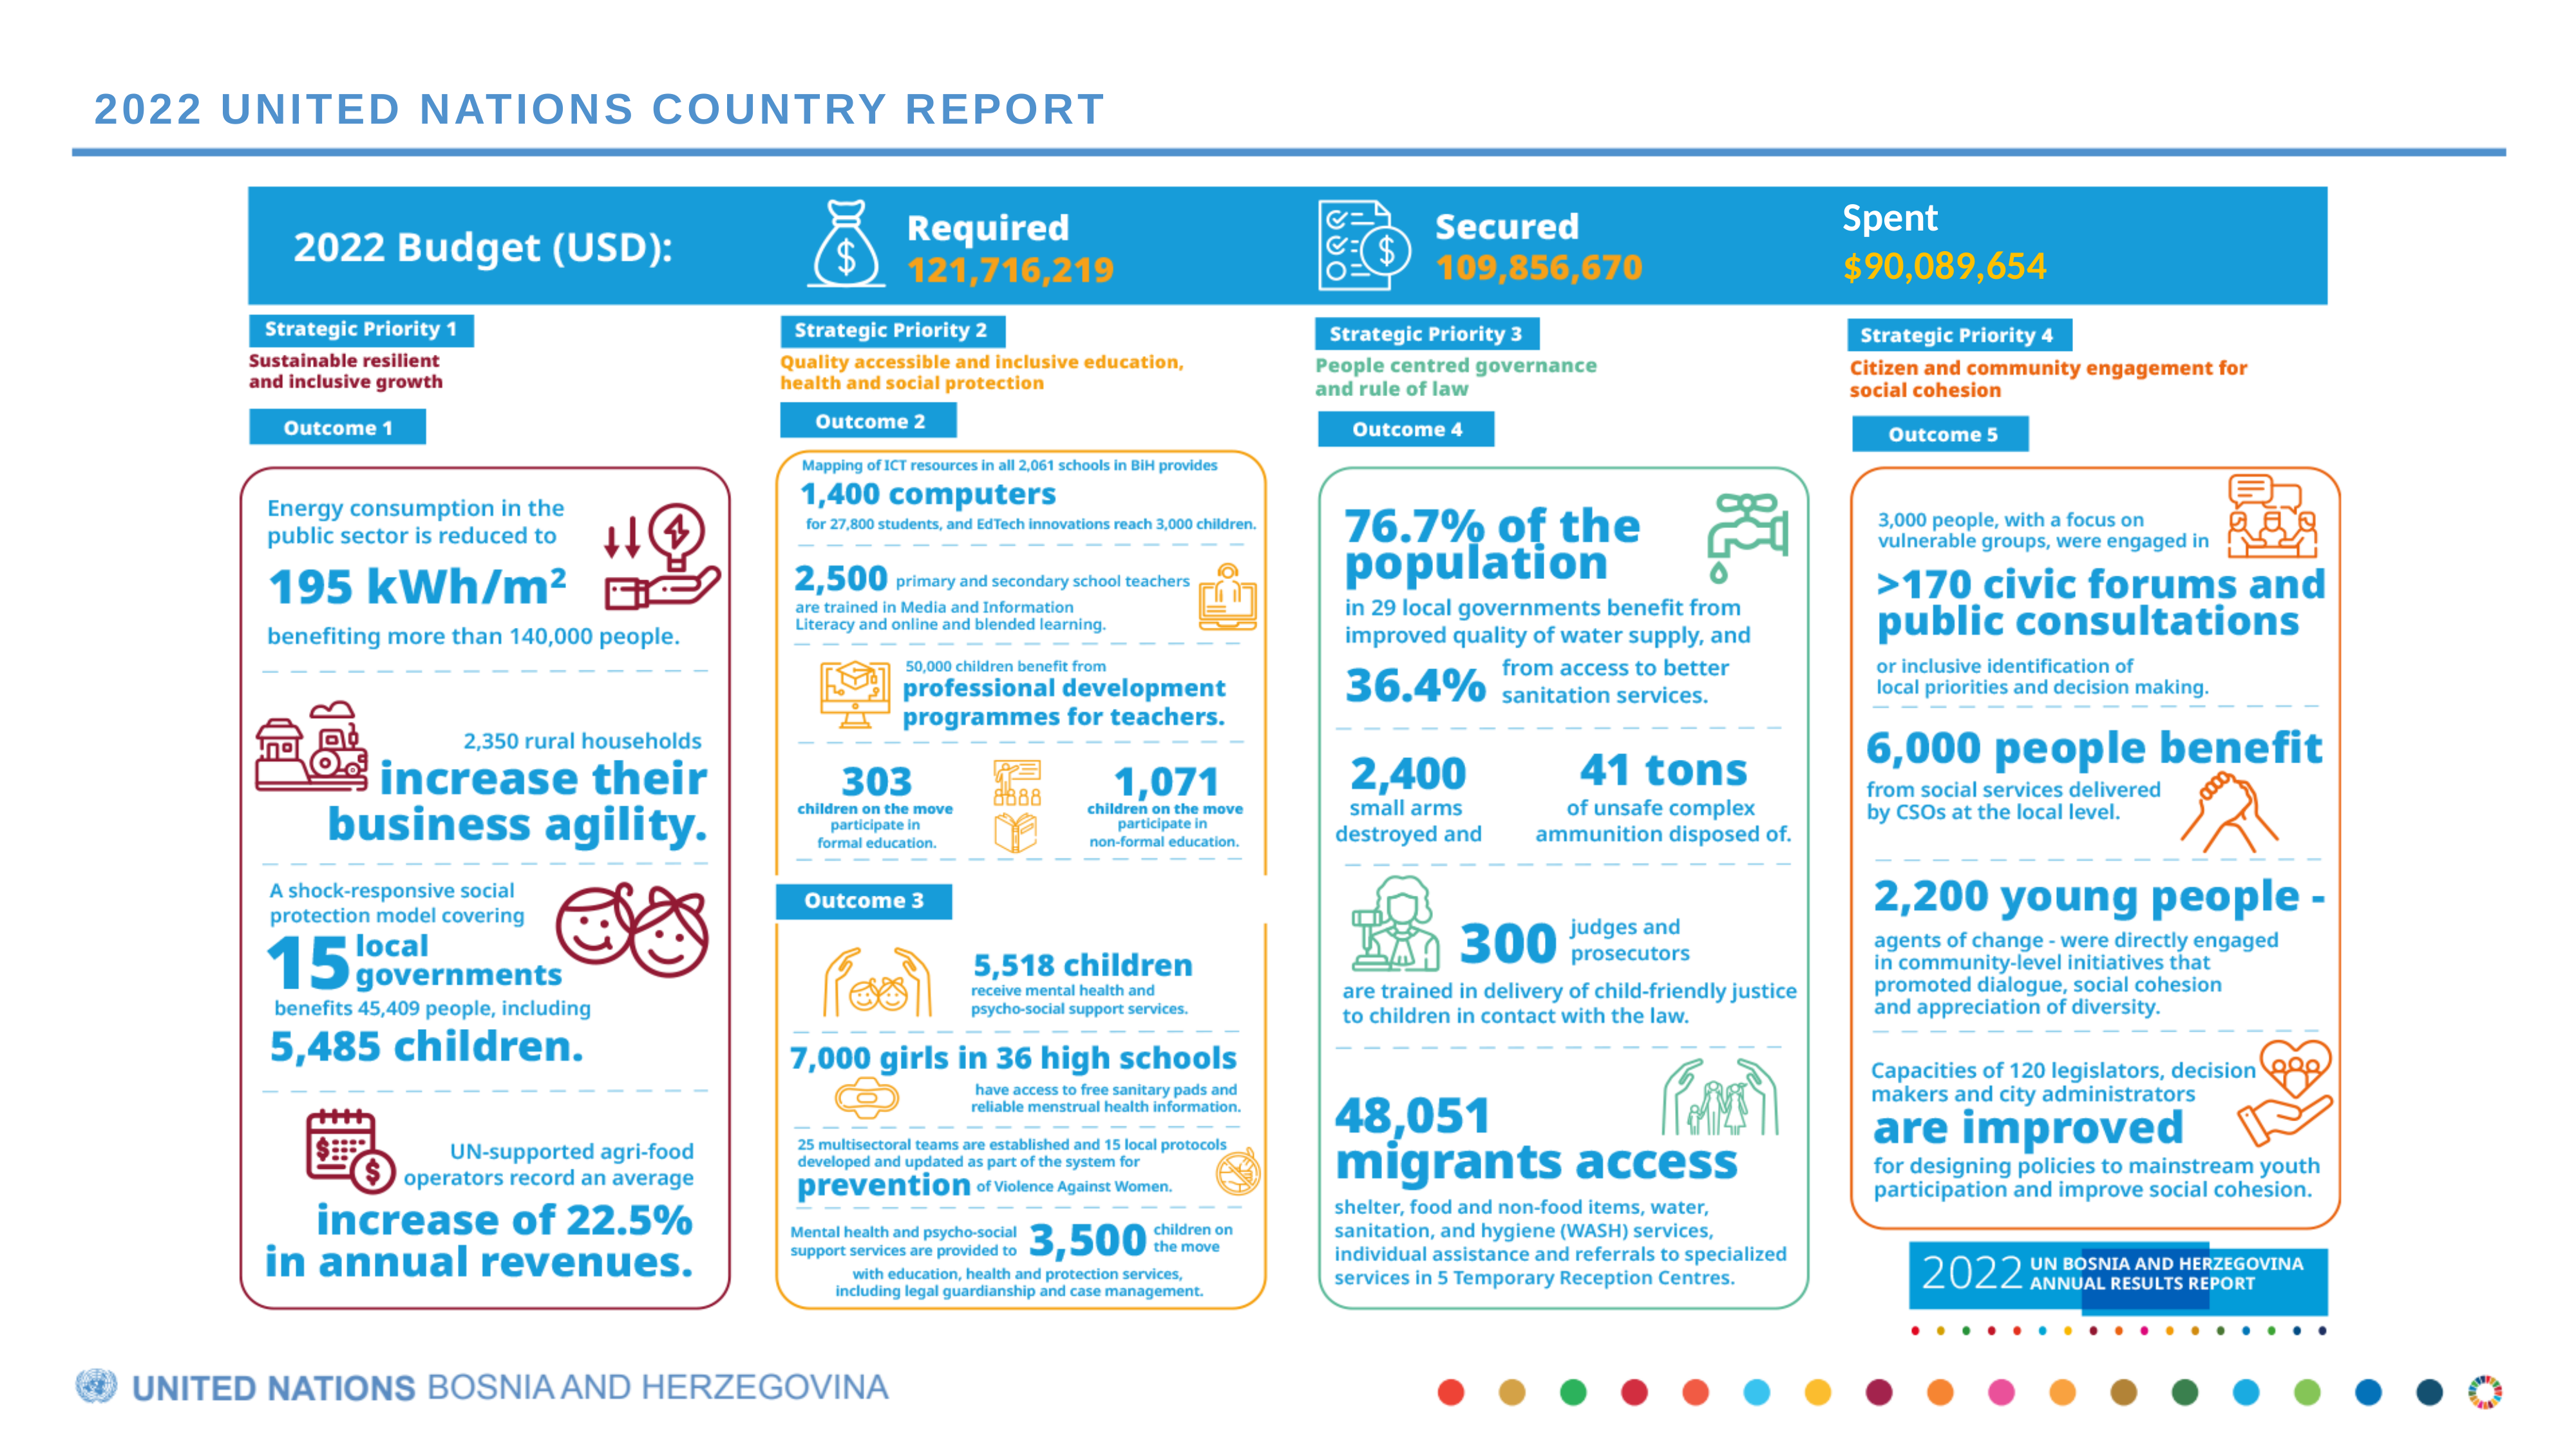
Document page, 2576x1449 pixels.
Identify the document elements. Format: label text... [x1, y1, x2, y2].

title 2022 United nations country report [93, 27, 2468, 187]
picture [214, 173, 2362, 1349]
